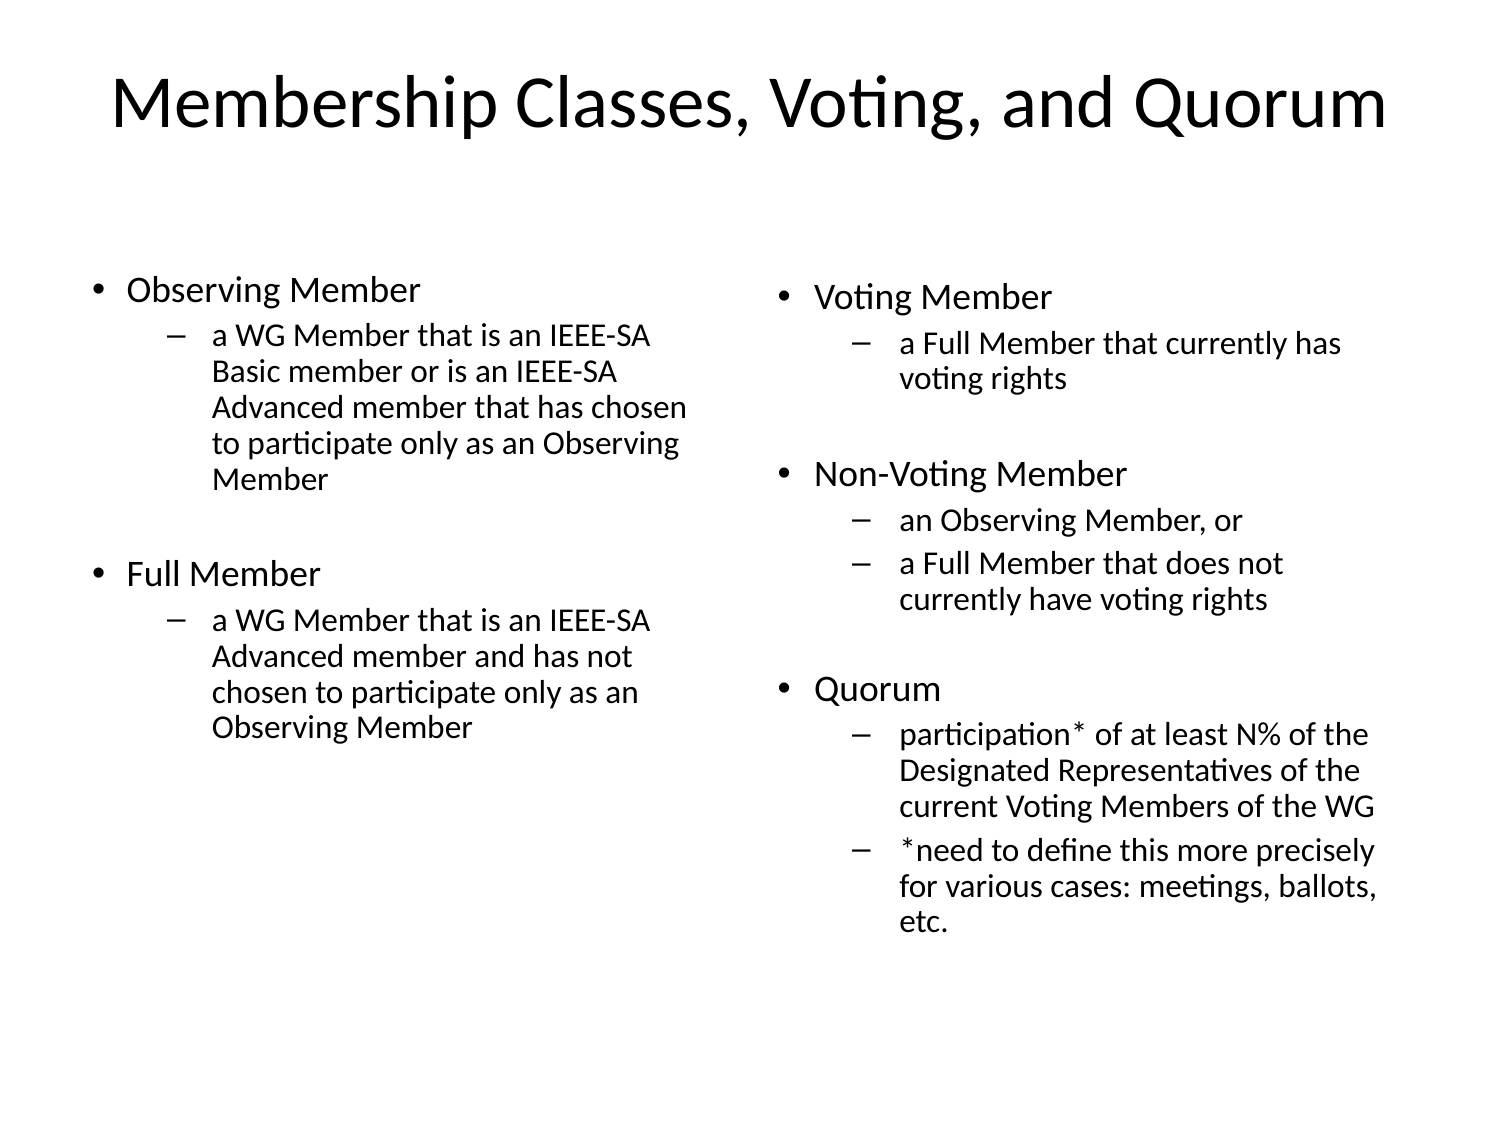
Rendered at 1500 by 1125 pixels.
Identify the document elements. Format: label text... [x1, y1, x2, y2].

list Voting Member a Full Member that currently has voting rights Non-Voting Member an Observing Member, or a Full Member that does not currently have voting rights Quorum participation* of at least N% of the Designated Representatives of the current Voting Members of the WG *need to define this more precisely for various cases: meetings, ballots, etc. [762, 262, 1425, 1005]
title Membership Classes, Voting, and Quorum [75, 45, 1425, 151]
list Observing Member a WG Member that is an IEEE-SA Basic member or is an IEEE-SA Advanced member that has chosen to participate only as an Observing Member Full Member a WG Member that is an IEEE-SA Advanced member and has not chosen to participate only as an Observing Member [75, 262, 738, 1005]
